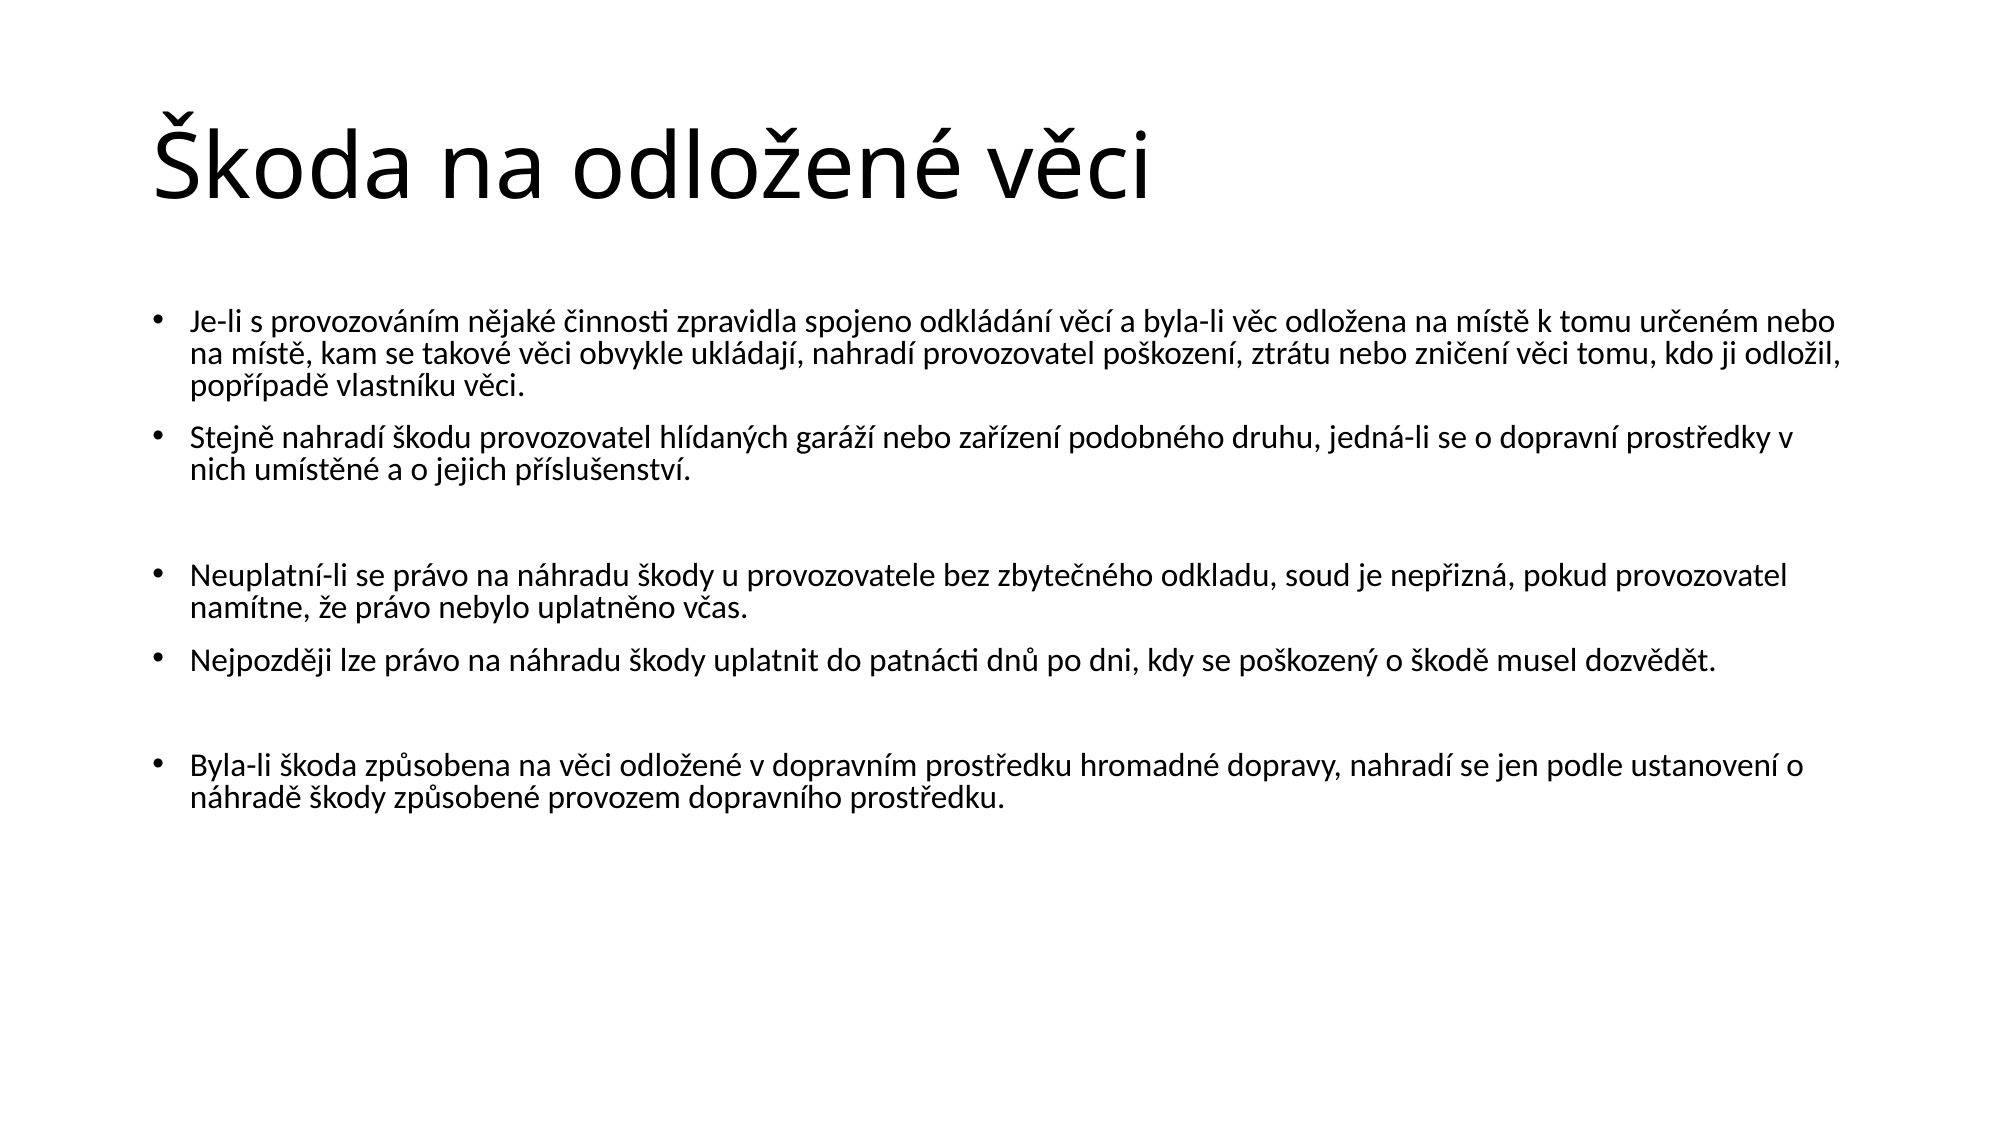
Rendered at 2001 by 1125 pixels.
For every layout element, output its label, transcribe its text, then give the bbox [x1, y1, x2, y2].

list Je-li s provozováním nějaké činnosti zpravidla spojeno odkládání věcí a byla-li věc odložena na místě k tomu určeném nebo na místě, kam se takové věci obvykle ukládají, nahradí provozovatel poškození, ztrátu nebo zničení věci tomu, kdo ji odložil, popřípadě vlastníku věci. Stejně nahradí škodu provozovatel hlídaných garáží nebo zařízení podobného druhu, jedná-li se o dopravní prostředky v nich umístěné a o jejich příslušenství. Neuplatní-li se právo na náhradu škody u provozovatele bez zbytečného odkladu, soud je nepřizná, pokud provozovatel namítne, že právo nebylo uplatněno včas. Nejpozději lze právo na náhradu škody uplatnit do patnácti dnů po dni, kdy se poškozený o škodě musel dozvědět. Byla-li škoda způsobena na věci odložené v dopravním prostředku hromadné dopravy, nahradí se jen podle ustanovení o náhradě škody způsobené provozem dopravního prostředku. [137, 299, 1863, 1014]
title Škoda na odložené věci [137, 59, 1863, 278]
